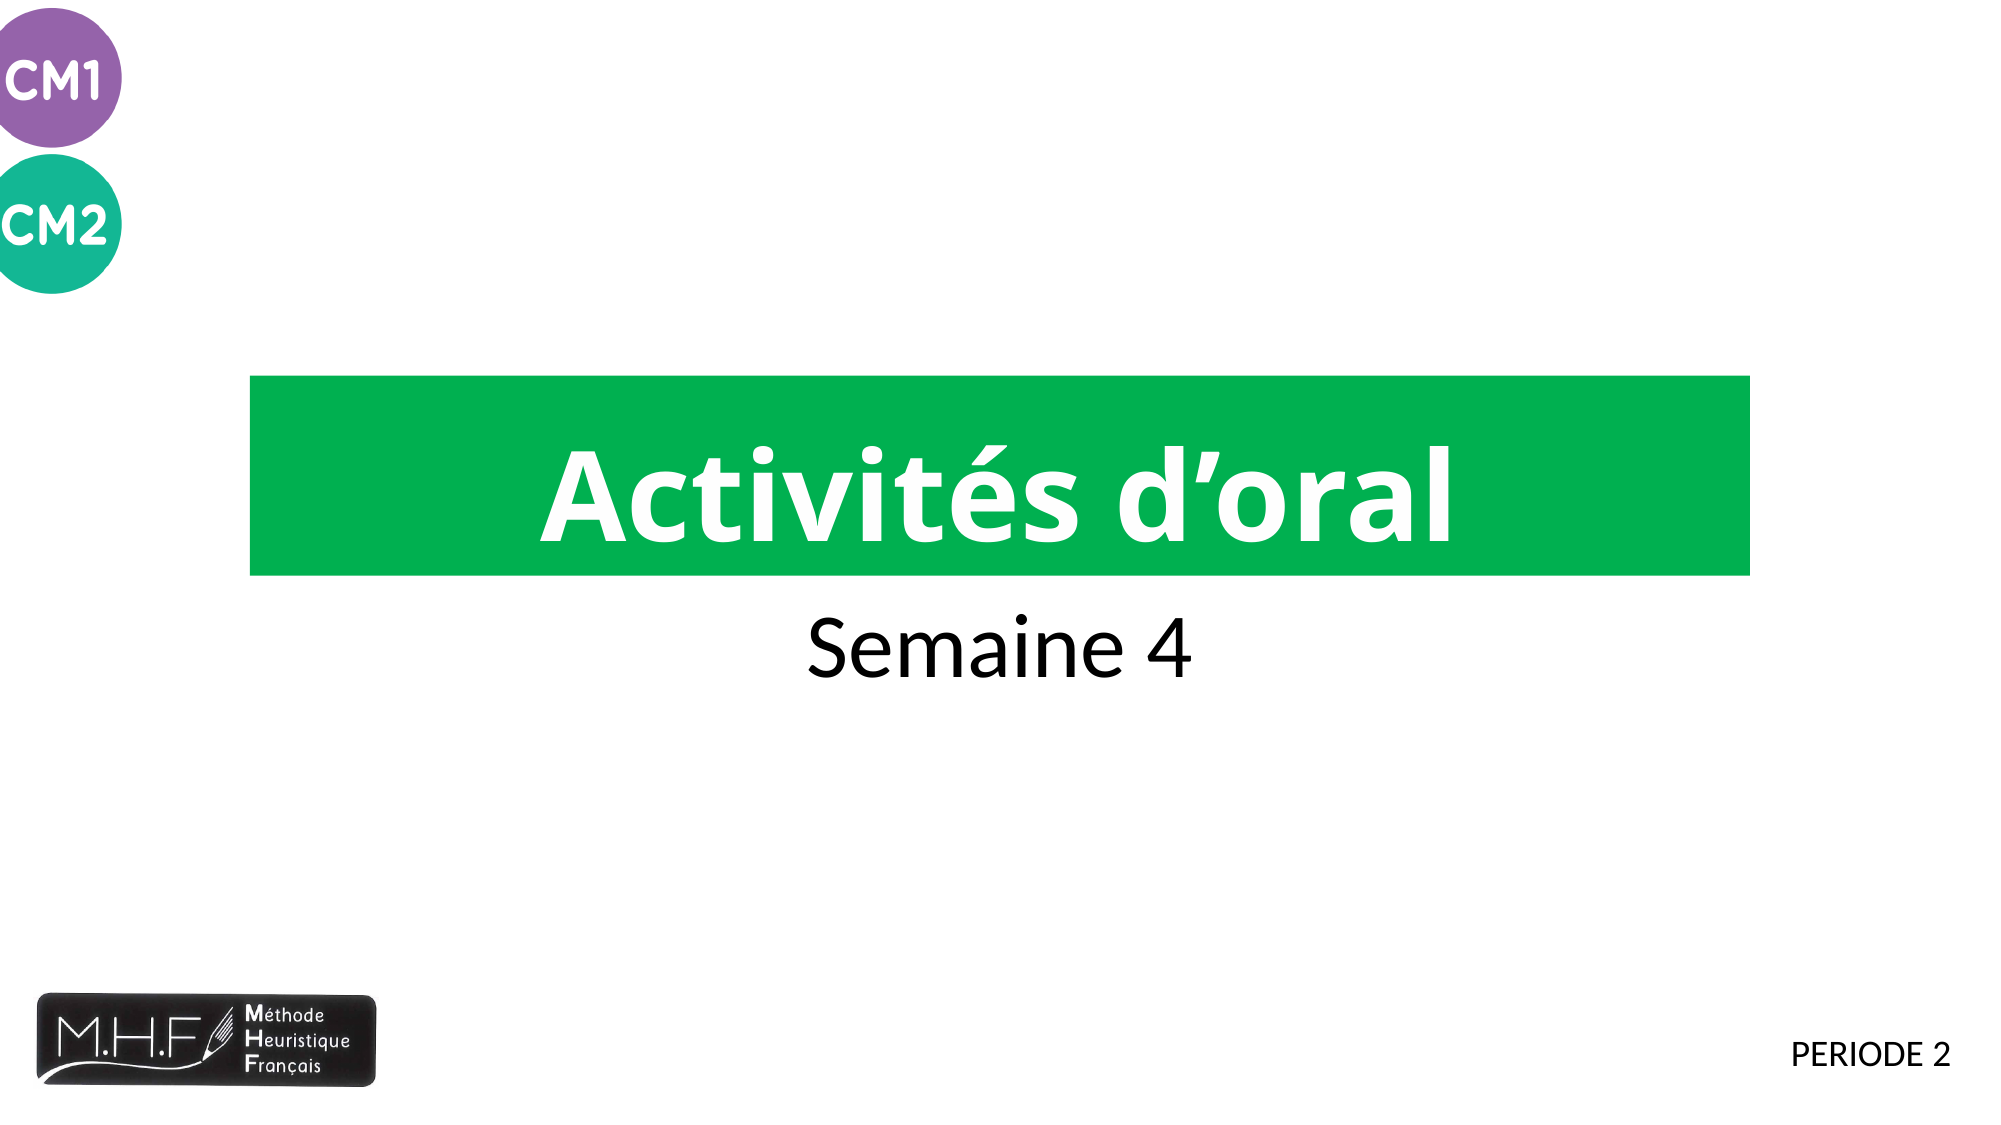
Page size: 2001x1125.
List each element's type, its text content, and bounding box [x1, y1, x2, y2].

title Activités d’oral [249, 375, 1750, 576]
subtitle Semaine 4 [249, 590, 1750, 863]
text_box PERIODE 2 [1362, 1021, 1967, 1082]
picture [0, 0, 134, 298]
picture [33, 990, 379, 1089]
